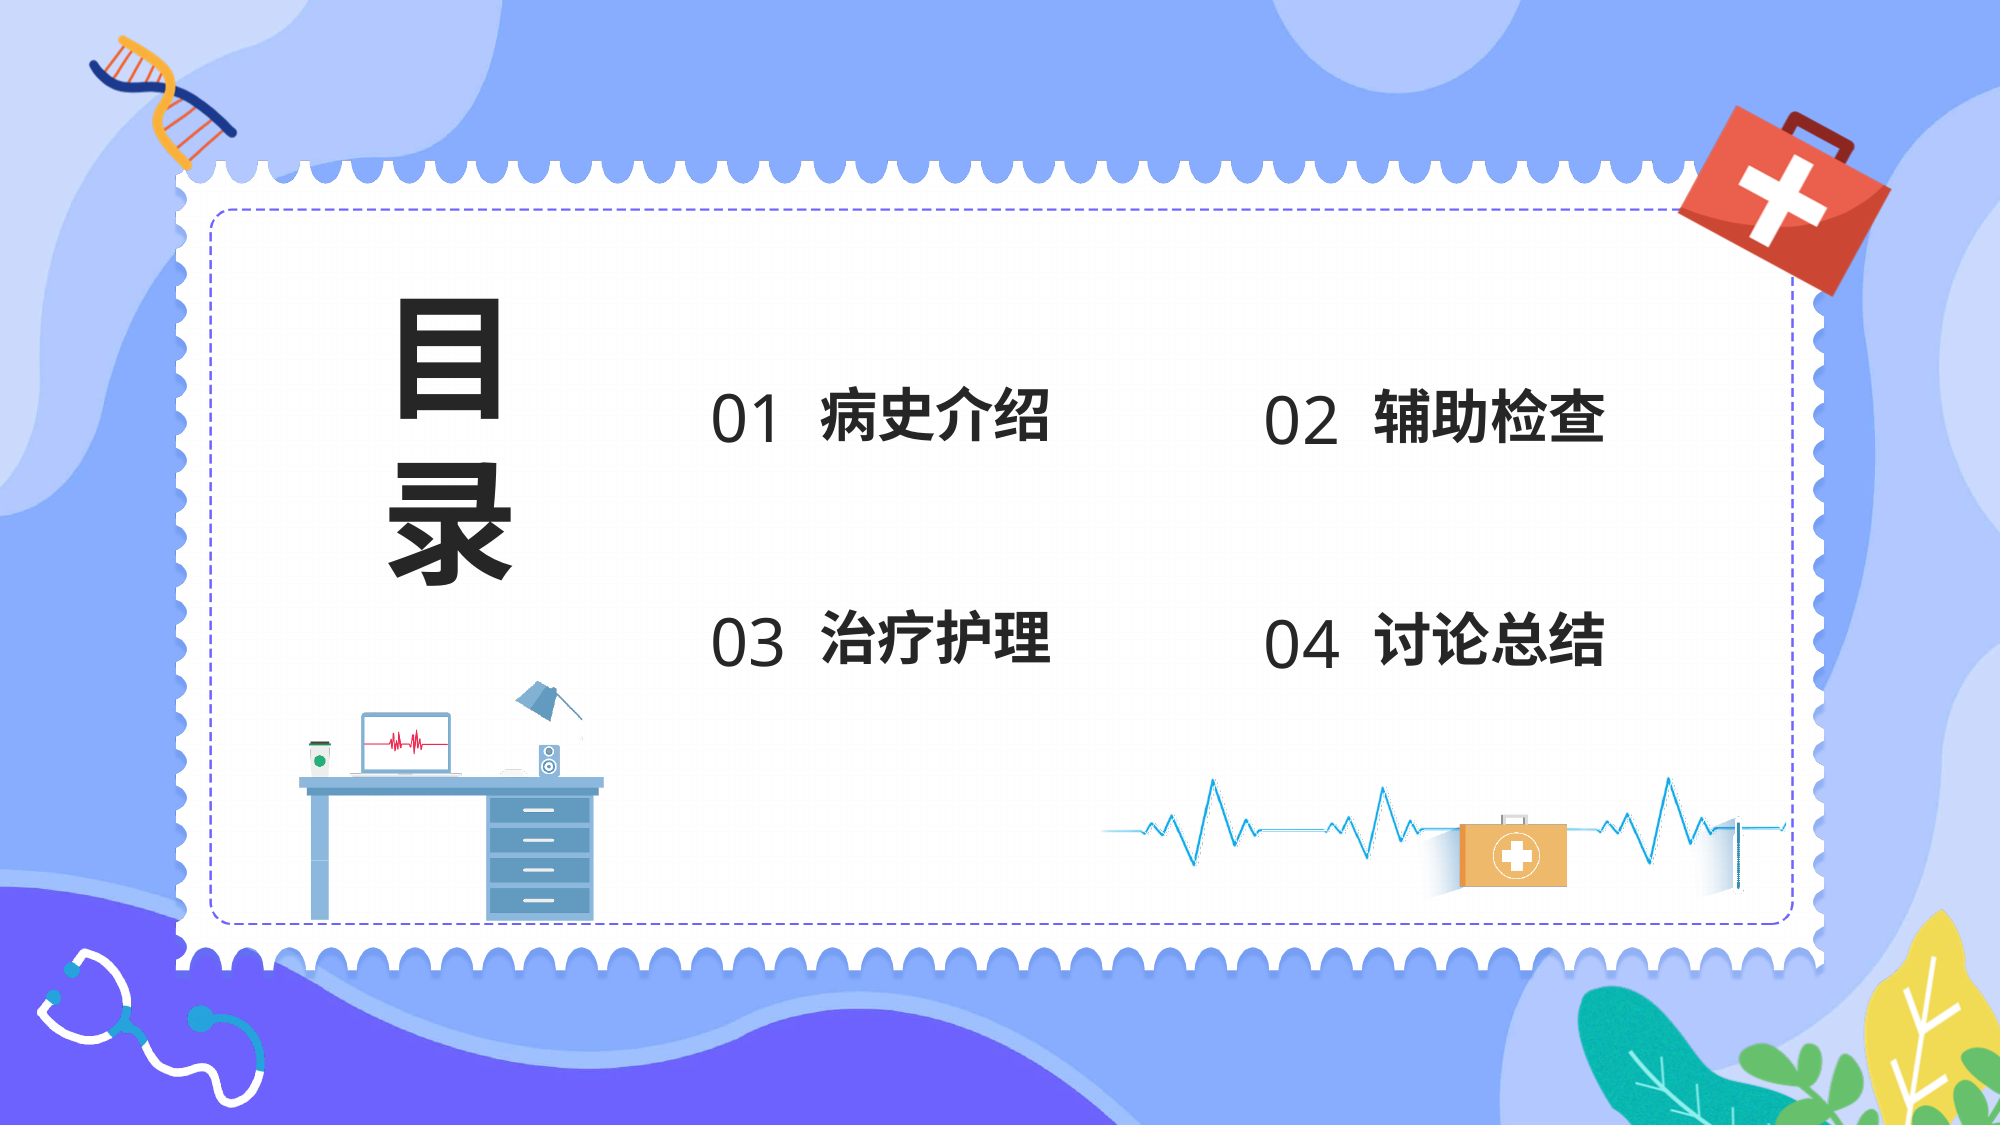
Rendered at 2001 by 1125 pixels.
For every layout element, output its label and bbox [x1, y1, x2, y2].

text_box [1229, 370, 1671, 467]
text_box [1229, 594, 1671, 690]
text_box [675, 591, 1117, 688]
text_box [675, 368, 1117, 465]
picture [0, 0, 2000, 1125]
